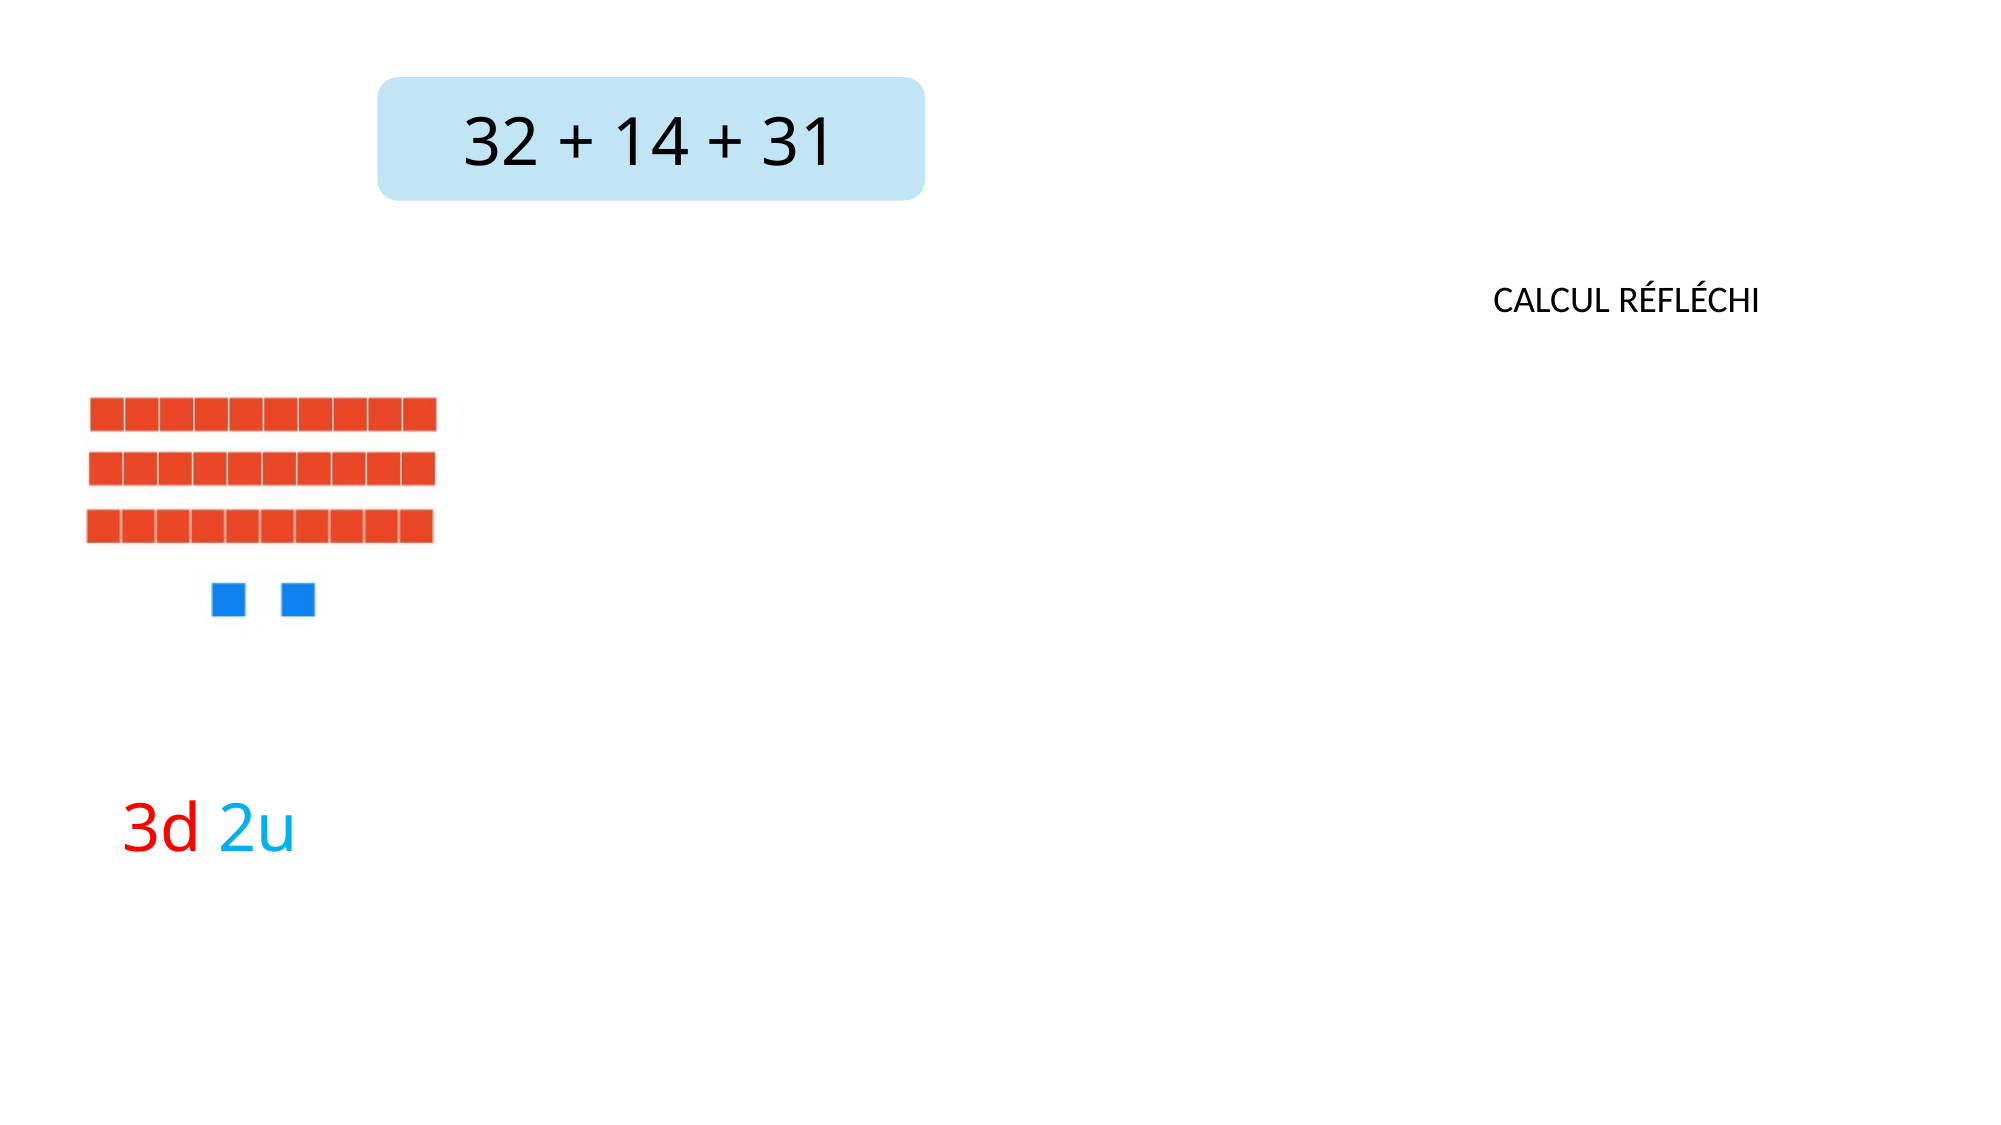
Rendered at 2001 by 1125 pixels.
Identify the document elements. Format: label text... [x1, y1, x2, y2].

text_box 3d 2u [107, 777, 440, 872]
text_box 32 + 14 + 31 [375, 75, 927, 203]
text_box CALCUL RÉFLÉCHI [1478, 268, 1786, 328]
picture [17, 328, 464, 691]
